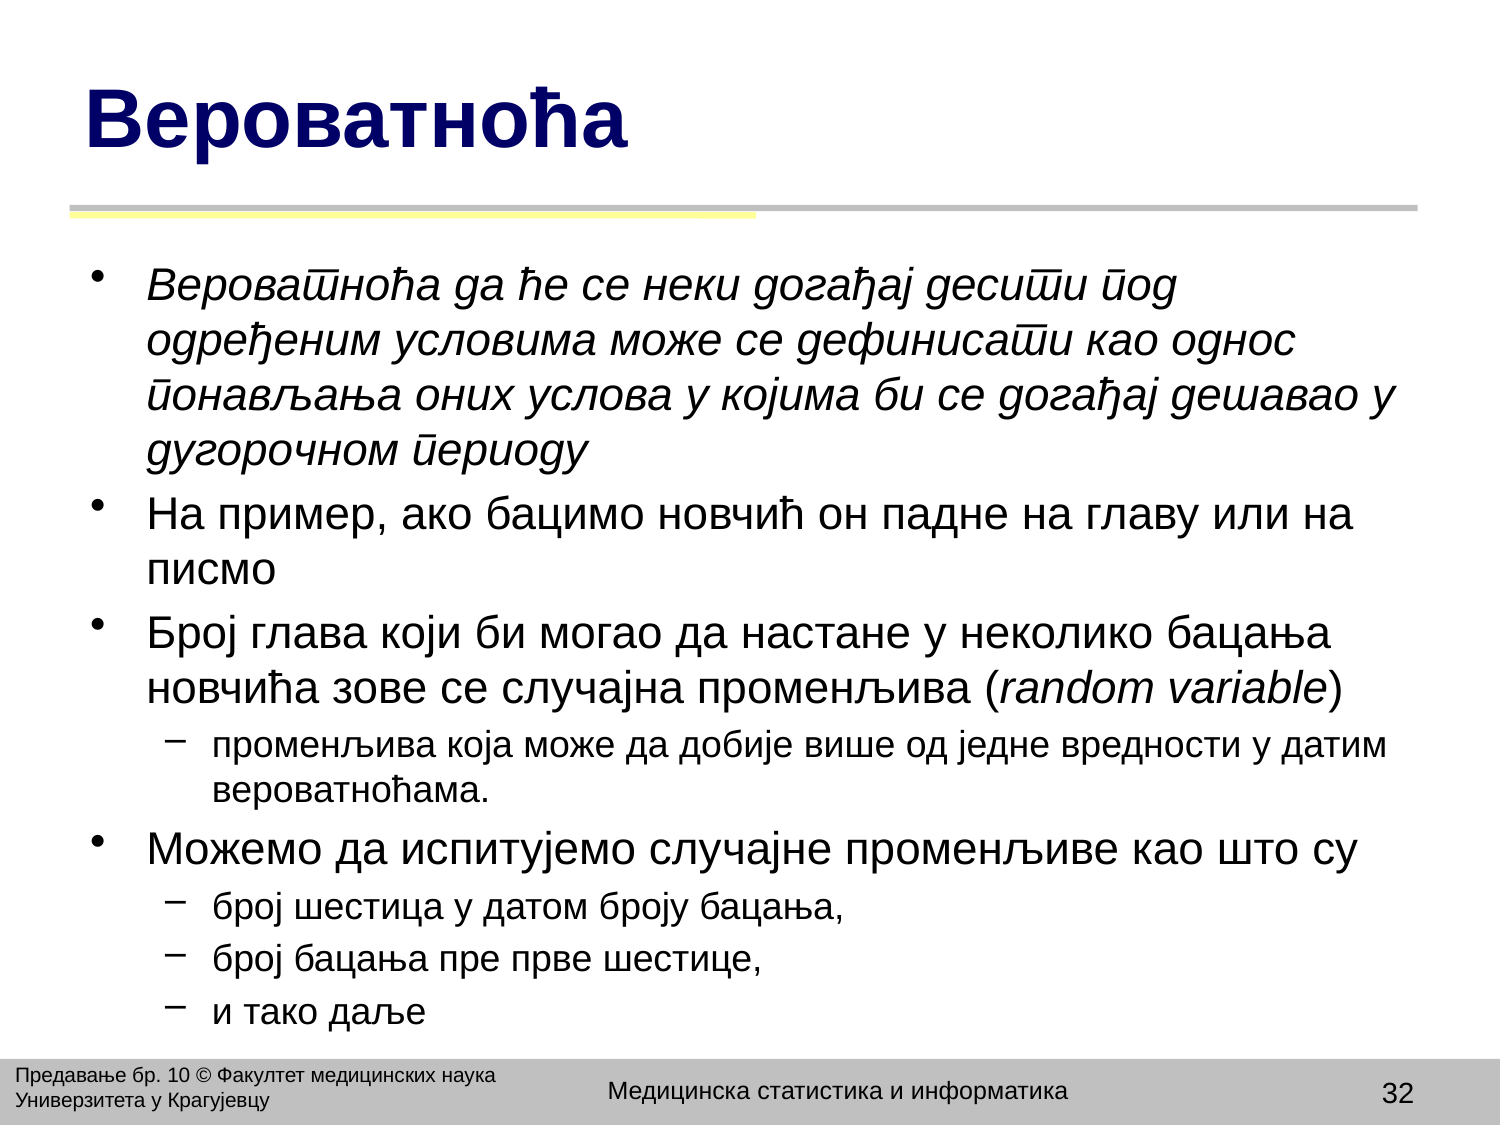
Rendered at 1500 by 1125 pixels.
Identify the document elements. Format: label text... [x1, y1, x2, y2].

title Вероватноћа [69, 19, 1426, 208]
slide_number 32 [1175, 1066, 1430, 1125]
footer Медицинска статистика и информатика [512, 1066, 1165, 1125]
list Вероватноћа да ће се неки догађај десити под одређеним условима може се дефинисати као однос понављања оних услова у којима би се догађај дешавао у дугорочном периоду На пример, ако бацимо новчић он падне на главу или на писмо Број глава који би могао да настане у неколико бацања новчића зове се случајна променљива (random variable) променљива која може да добије више од једне вредности у датим вероватноћама. Mожемо да испитујемо случајне променљиве као што су број шестица у датом броју бацања, број бацања пре прве шестице, и тако даље [74, 246, 1426, 1023]
slide_number Предавање бр. 10 © Факултет медицинских наука Универзитета у Крагујевцу [0, 1053, 626, 1108]
